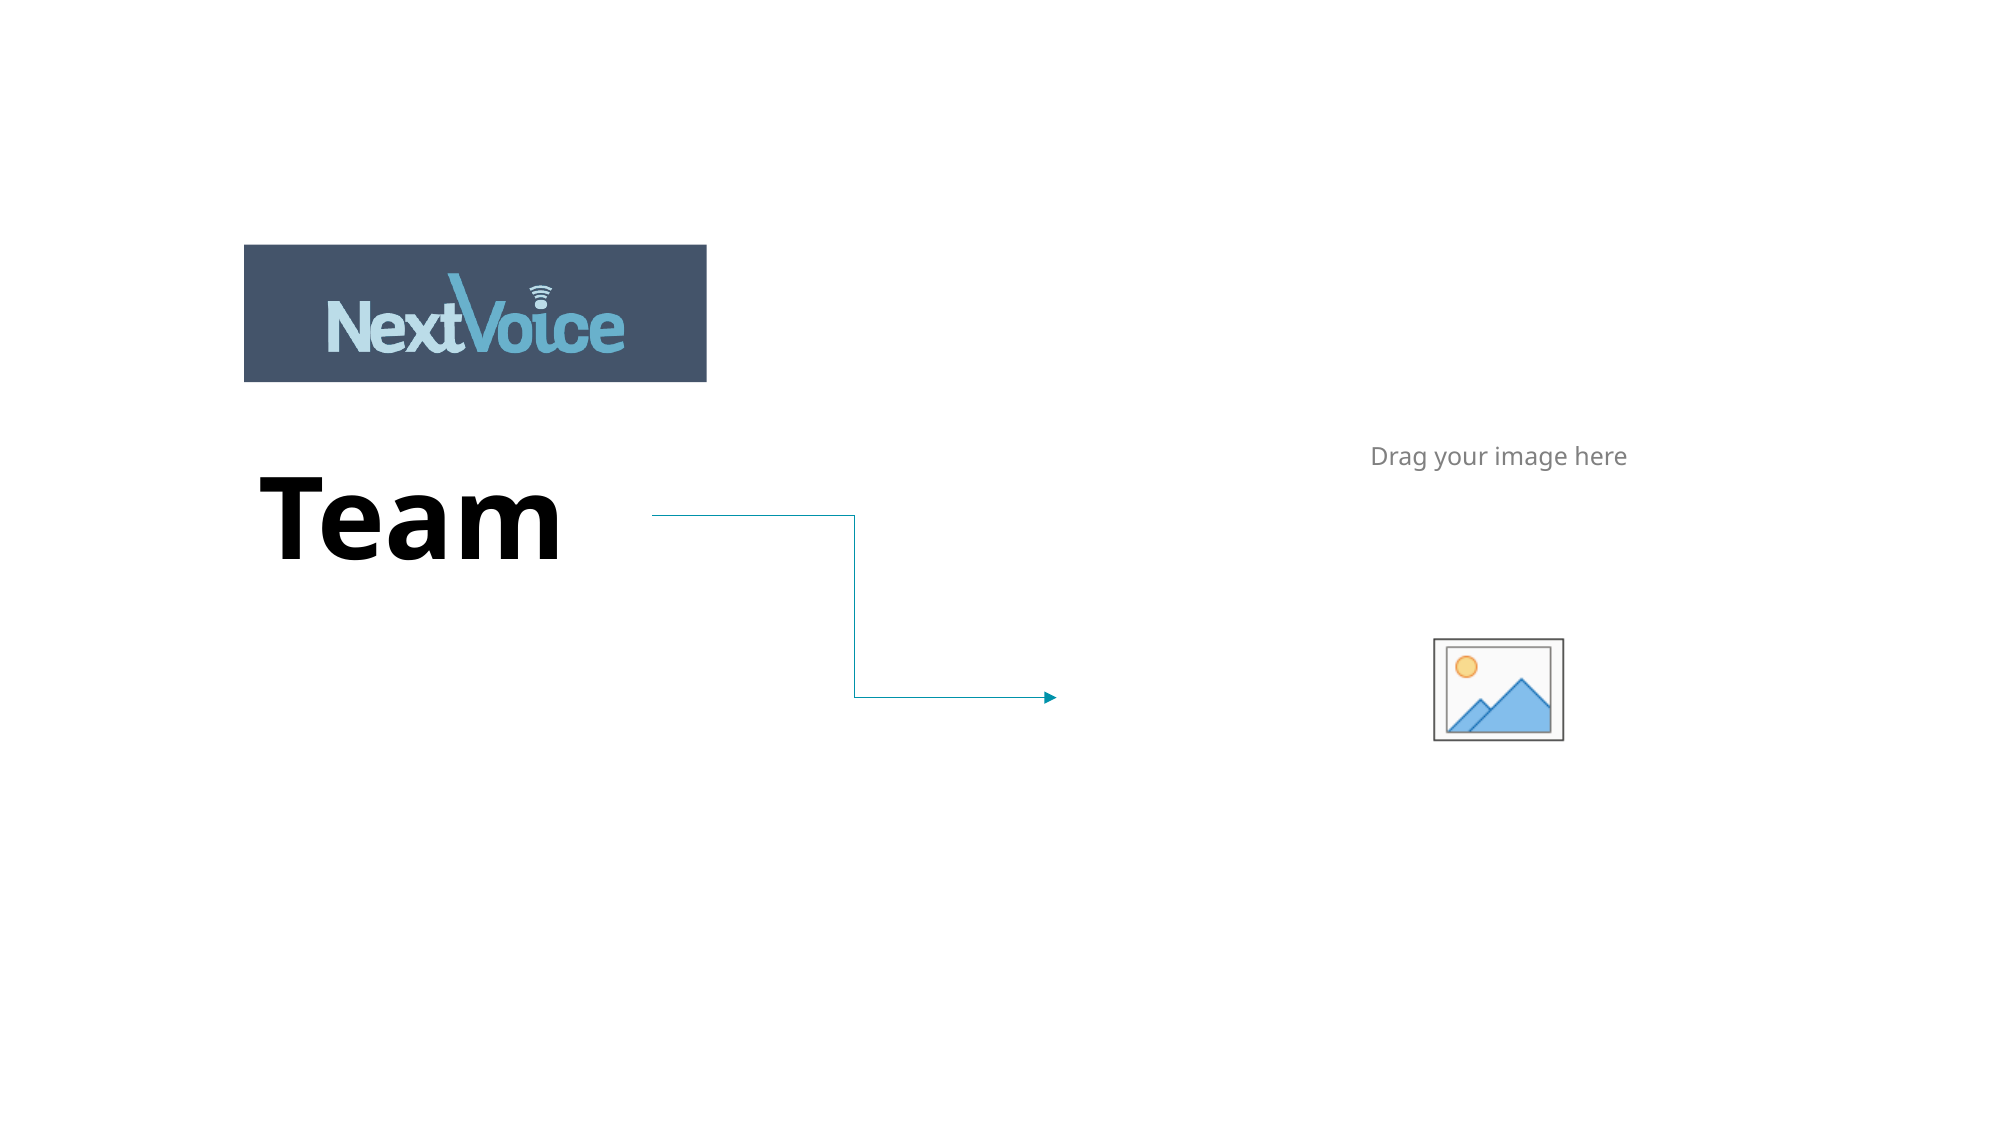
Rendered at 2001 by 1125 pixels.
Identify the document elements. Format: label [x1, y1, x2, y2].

text_box [244, 244, 1057, 698]
picture [1242, 433, 1756, 947]
picture [326, 272, 625, 355]
